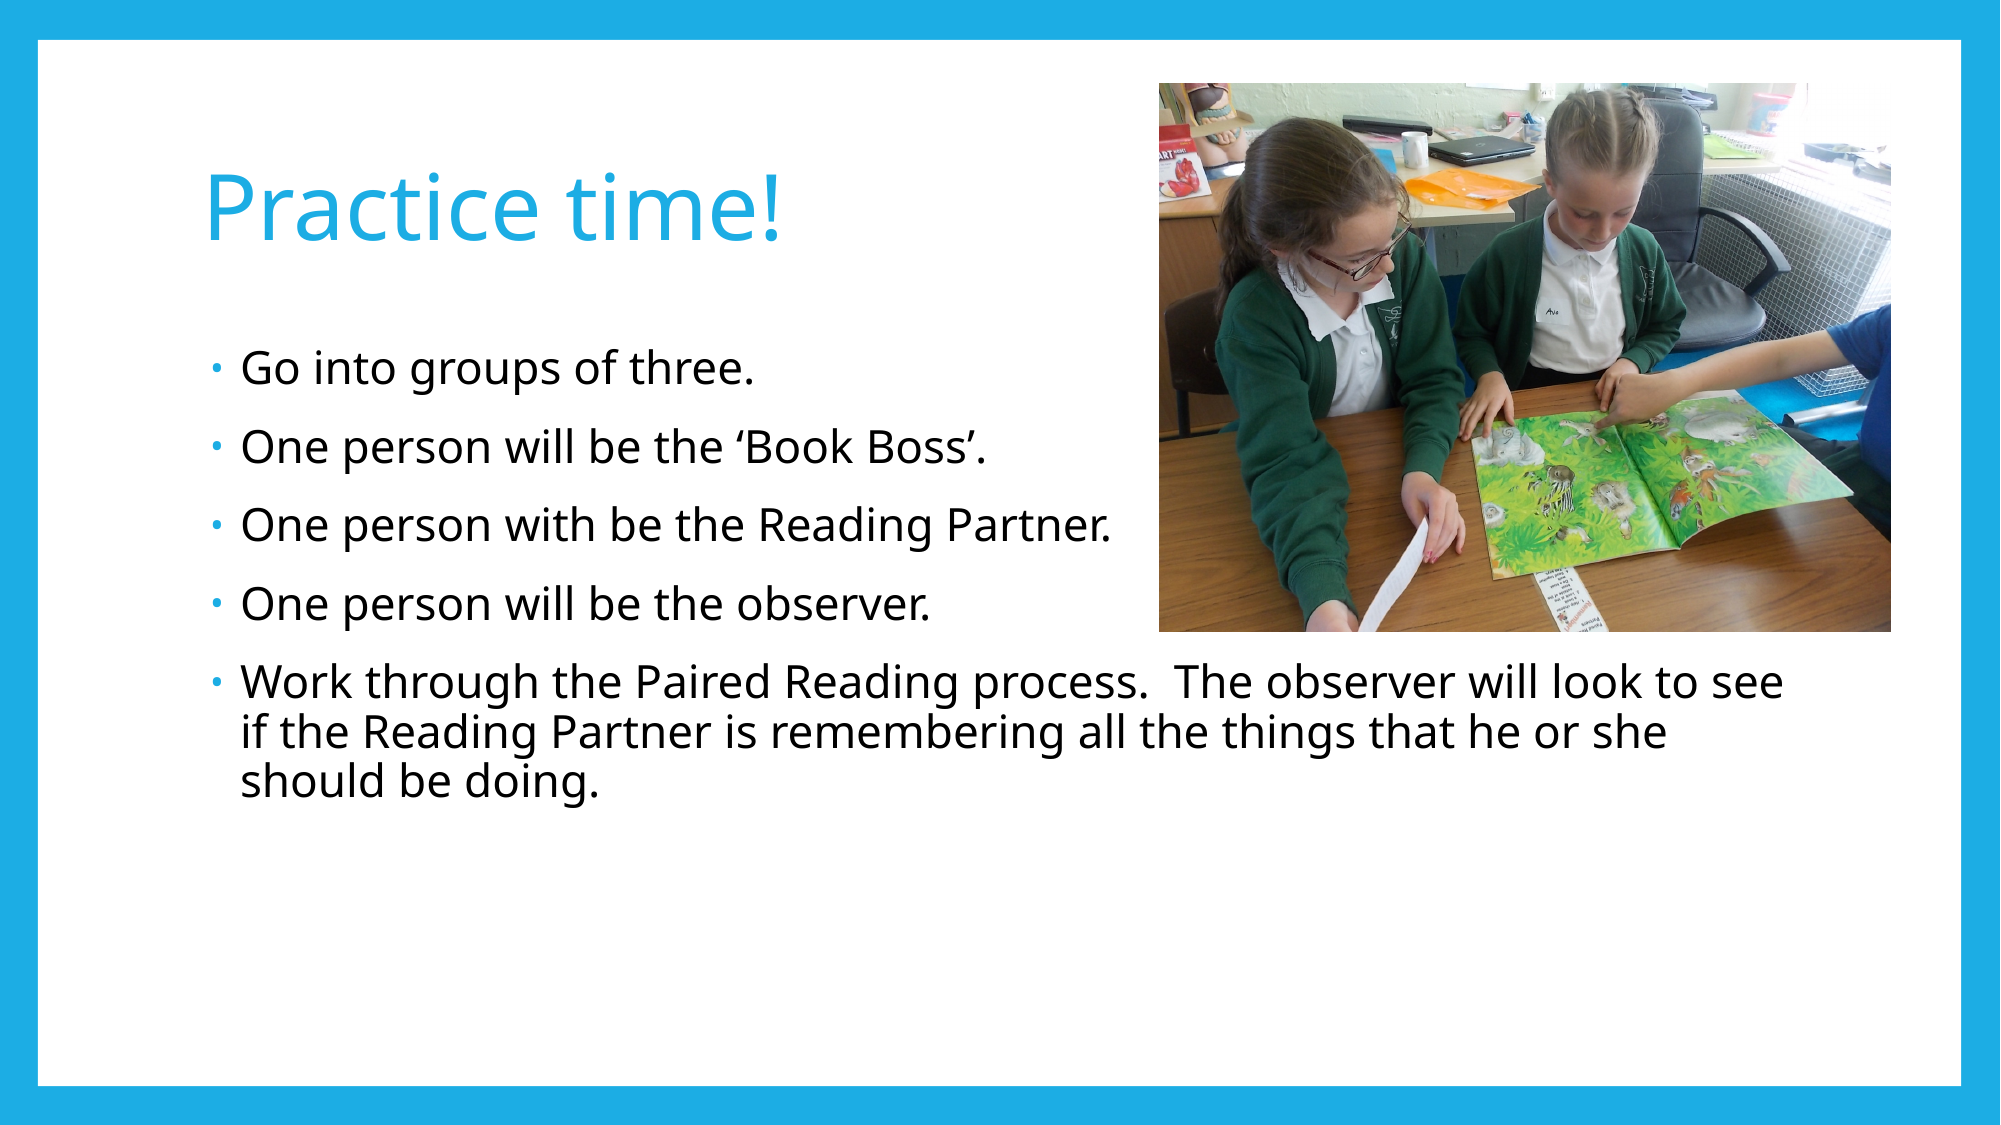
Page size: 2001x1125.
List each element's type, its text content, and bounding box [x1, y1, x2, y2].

title Practice time! [187, 99, 1153, 323]
picture [1159, 83, 1892, 633]
list Go into groups of three. One person will be the ‘Book Boss’. One person with be the Reading Partner. One person will be the observer. Work through the Paired Reading process. The observer will look to see if the Reading Partner is remembering all the things that he or she should be doing. [187, 337, 1808, 1000]
